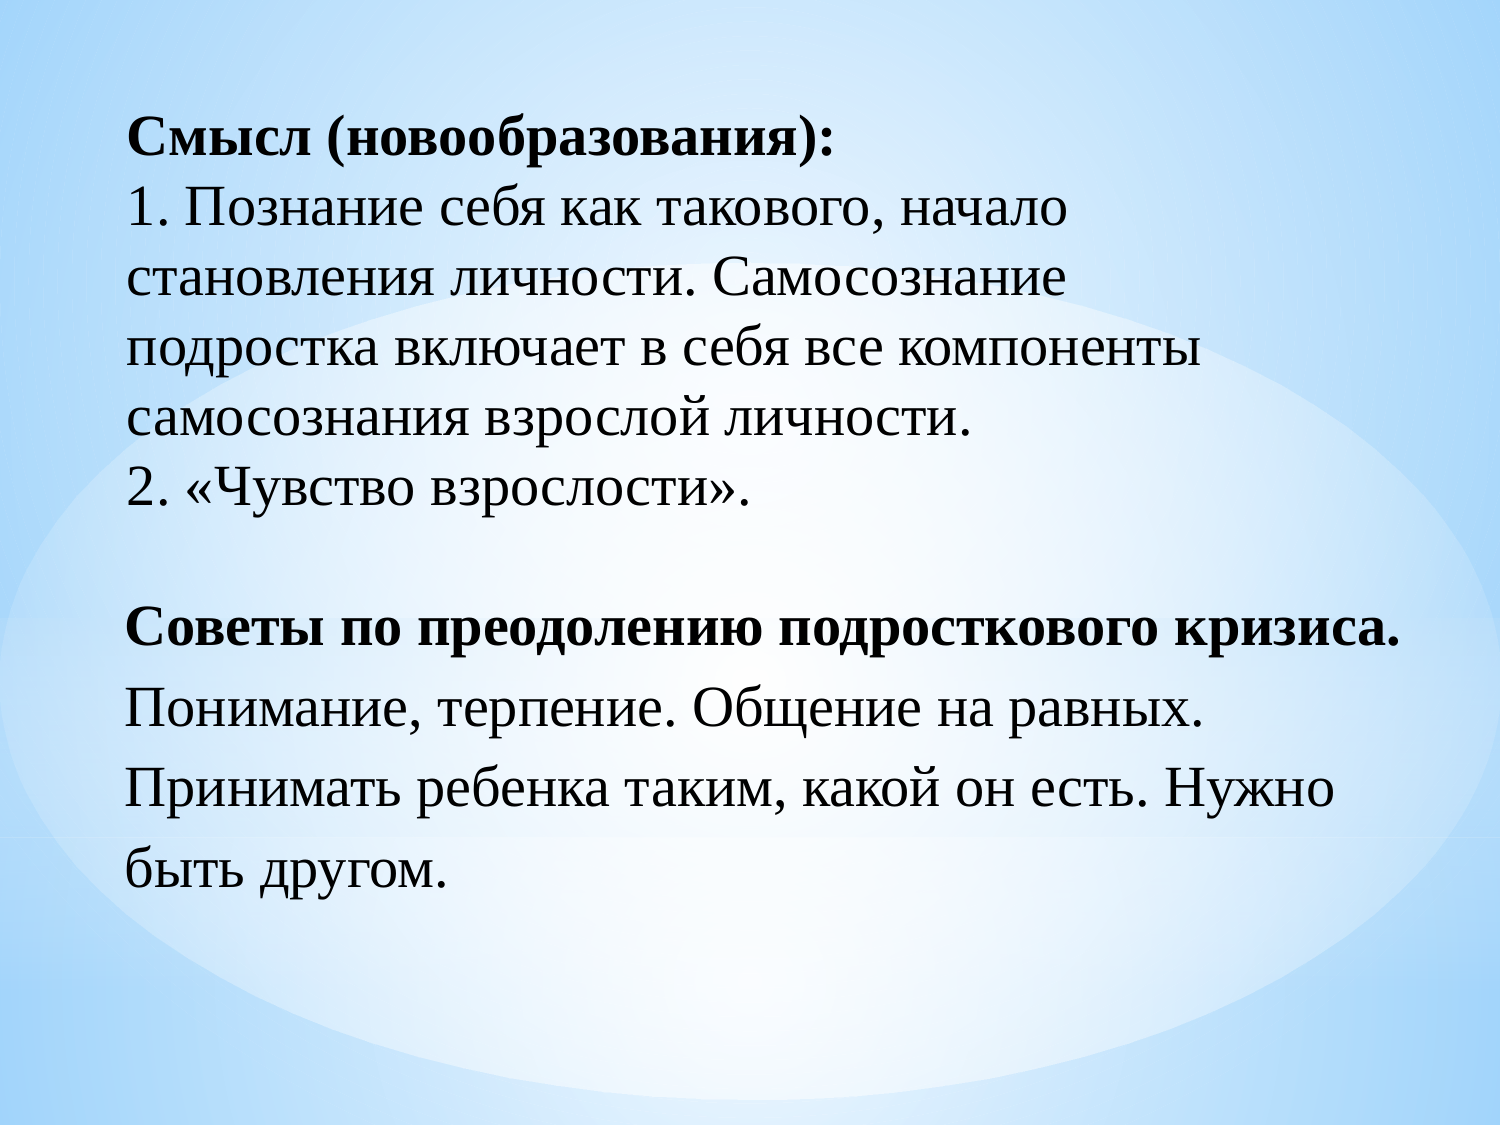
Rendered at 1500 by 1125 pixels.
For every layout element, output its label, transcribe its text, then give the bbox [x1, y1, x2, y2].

text_box Смысл (новообразования): 1. Познание себя как такового, начало становления личности. Самосознание подростка включает в себя все компоненты самосознания взрослой личности. 2. «Чувство взрослости». [112, 89, 1279, 525]
text_box Советы по преодолению подросткового кризиса. Понимание, терпение. Общение на равных. Принимать ребенка таким, какой он есть. Нужно быть другом. [109, 569, 1459, 907]
